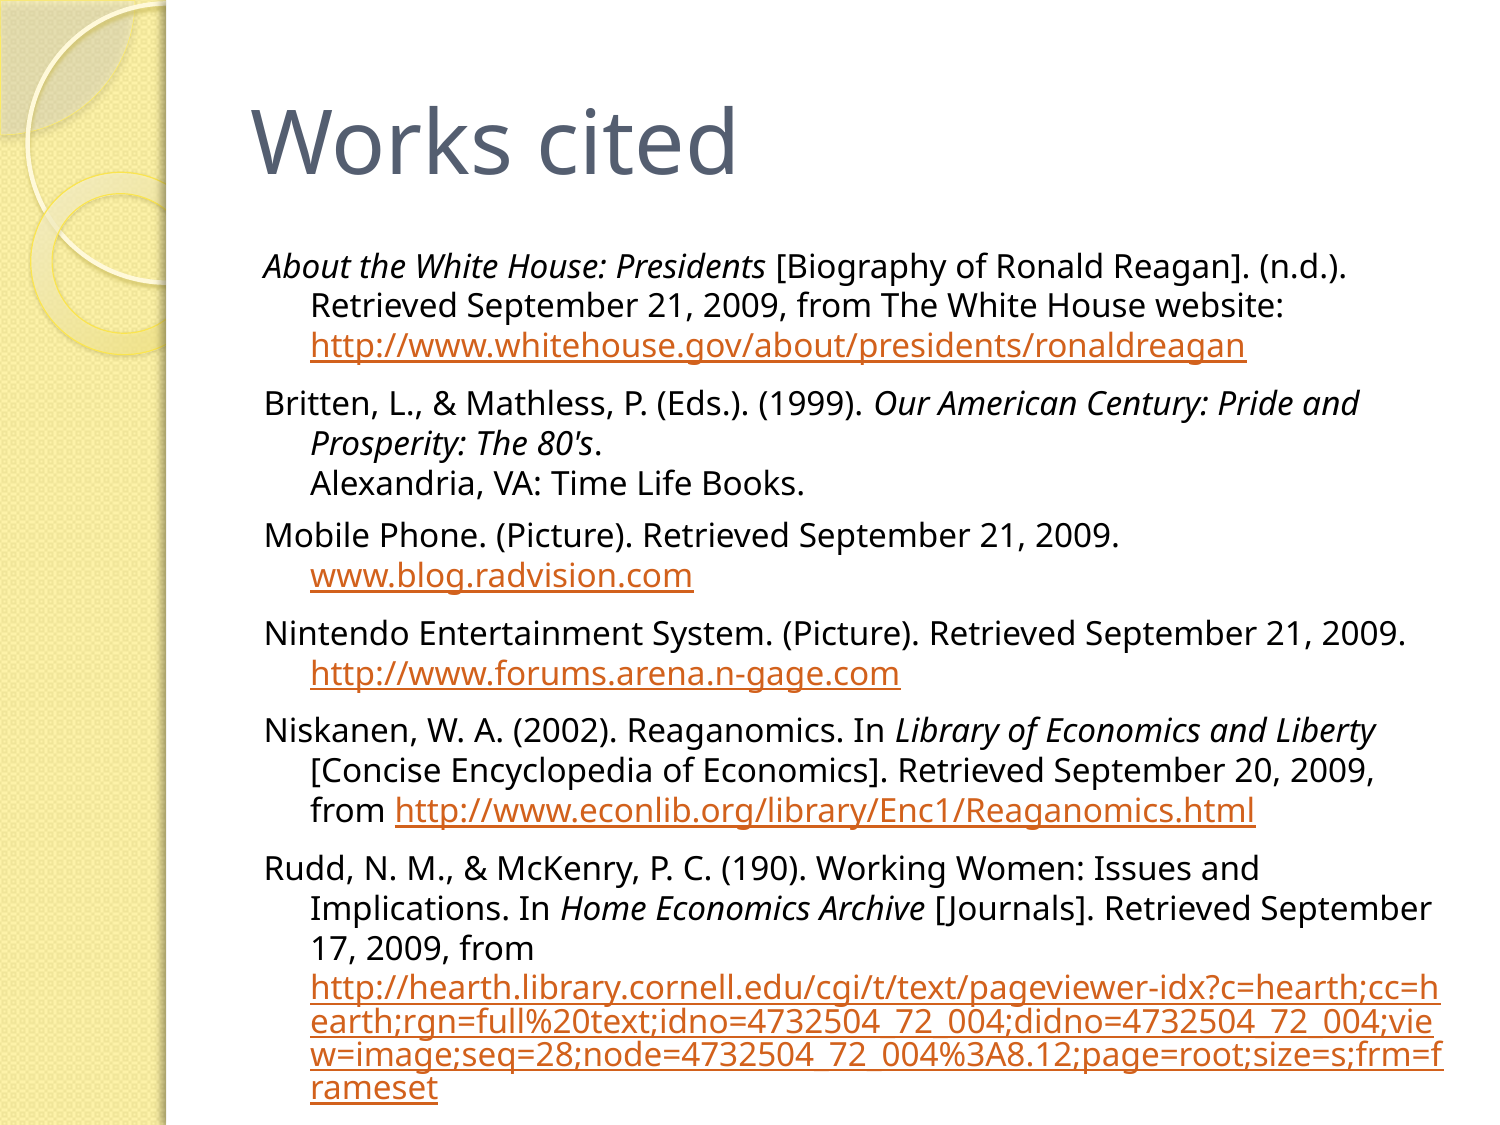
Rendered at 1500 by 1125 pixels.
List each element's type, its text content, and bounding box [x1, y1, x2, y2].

title Works cited [235, 45, 1466, 233]
list About the White House: Presidents [Biography of Ronald Reagan]. (n.d.). Retrieved September 21, 2009, from The White House website: http://www.whitehouse.gov/about/presidents/ronaldreagan Britten, L., & Mathless, P. (Eds.). (1999). Our American Century: Pride and Prosperity: The 80's. Alexandria, VA: Time Life Books. Mobile Phone. (Picture). Retrieved September 21, 2009. www.blog.radvision.com Nintendo Entertainment System. (Picture). Retrieved September 21, 2009. http://www.forums.arena.n-gage.com Niskanen, W. A. (2002). Reaganomics. In Library of Economics and Liberty [Concise Encyclopedia of Economics]. Retrieved September 20, 2009, from http://www.econlib.org/library/Enc1/Reaganomics.html Rudd, N. M., & McKenry, P. C. (190). Working Women: Issues and Implications. In Home Economics Archive [Journals]. Retrieved September 17, 2009, from http://hearth.library.cornell.edu/cgi/t/text/pageviewer-idx?c=hearth;cc=hearth;rgn=full%20text;idno=4732504_72_004;didno=4732504_72_004;view=image;seq=28;node=4732504_72_004%3A8.12;page=root;size=s;frm=frameset [235, 237, 1466, 1025]
